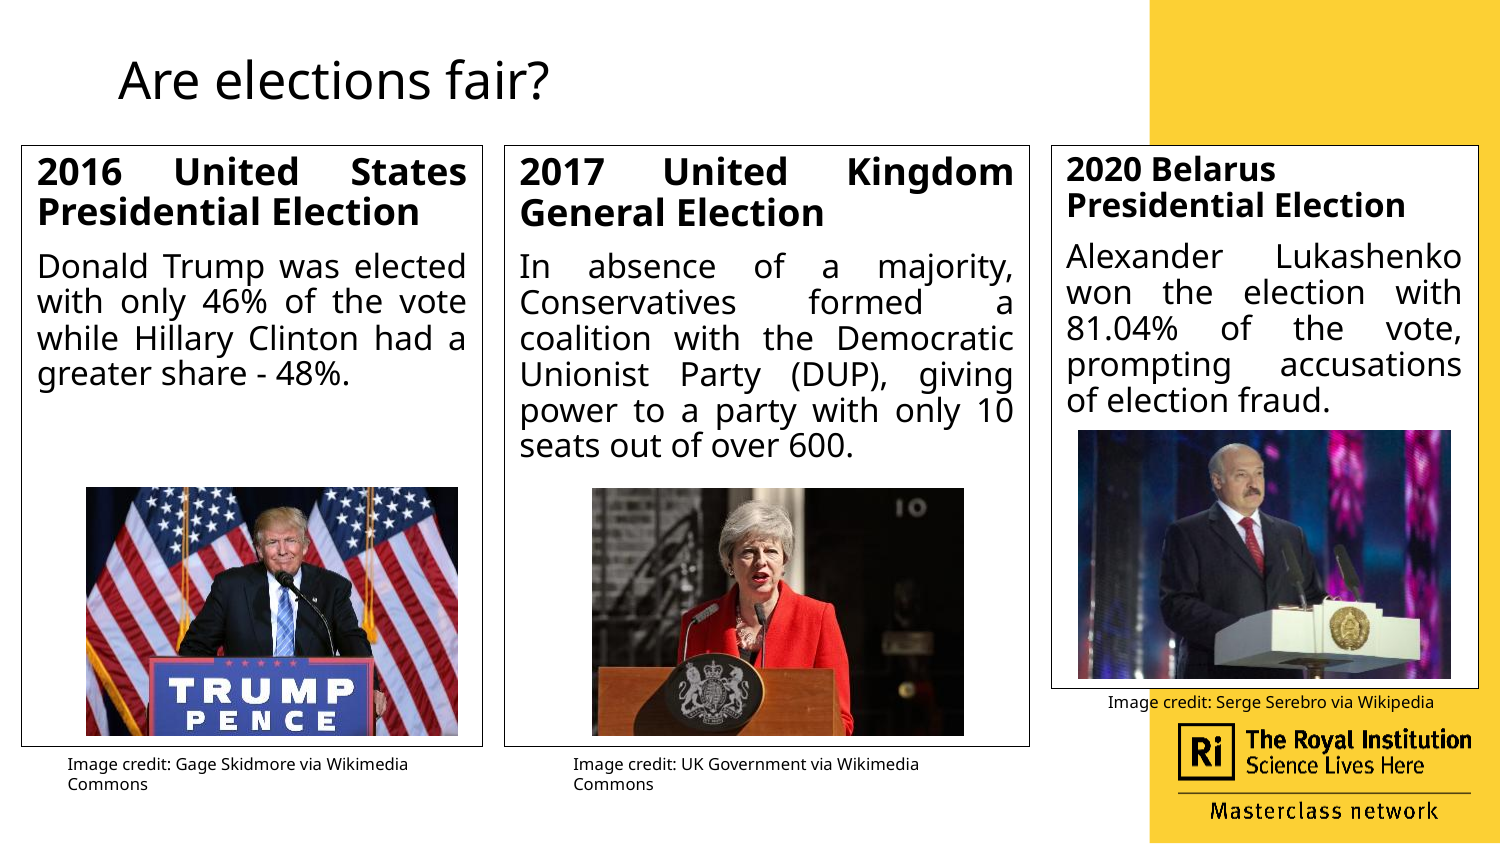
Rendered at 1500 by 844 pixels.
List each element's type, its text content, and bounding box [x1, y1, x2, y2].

text_box Image credit: UK Government via Wikimedia Commons [558, 746, 998, 801]
text_box Image credit: Serge Serebro via Wikipedia [1093, 684, 1500, 719]
picture [86, 487, 458, 736]
title Are elections fair? [103, 1, 1145, 165]
text_box 2020 Belarus Presidential Election Alexander Lukashenko won the election with 81.04% of the vote, prompting accusations of election fraud. [1051, 145, 1479, 689]
list 2016 United States Presidential Election Donald Trump was elected with only 46% of the vote while Hillary Clinton had a greater share - 48%. [21, 145, 483, 747]
picture [1078, 430, 1451, 679]
picture [1149, 719, 1500, 844]
picture [592, 488, 964, 736]
text_box Image credit: Gage Skidmore via Wikimedia Commons [52, 746, 492, 801]
text_box 2017 United Kingdom General Election In absence of a majority, Conservatives formed a coalition with the Democratic Unionist Party (DUP), giving power to a party with only 10 seats out of over 600. [504, 145, 1030, 747]
